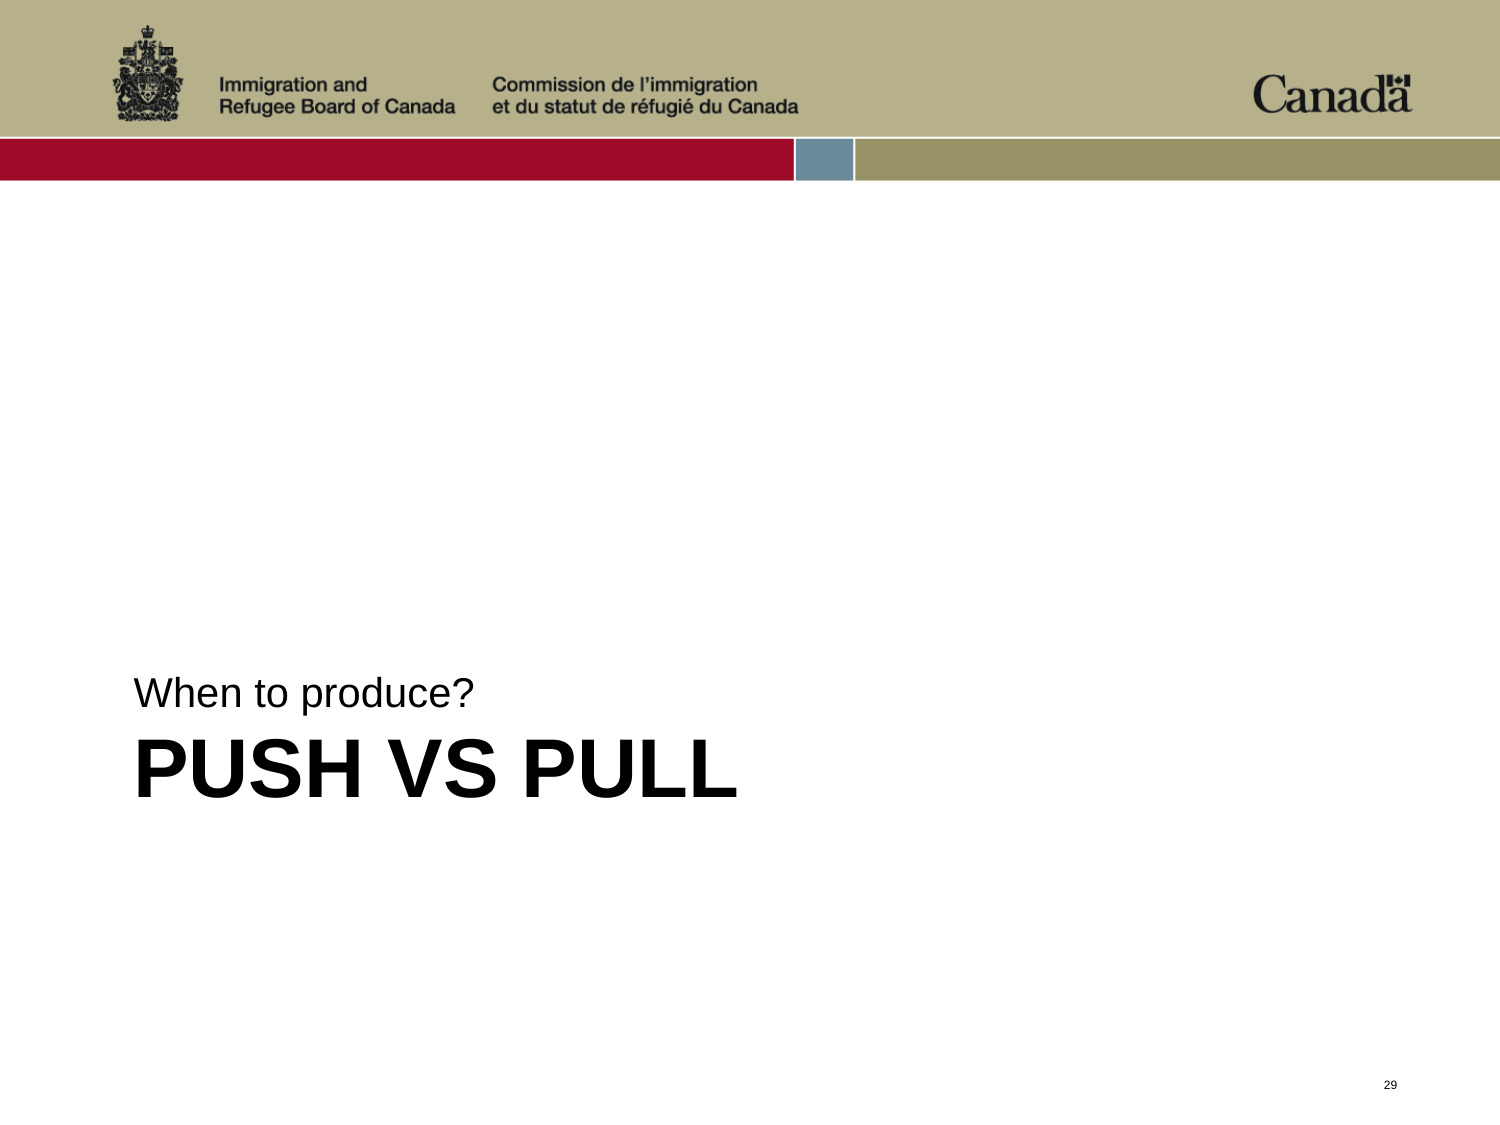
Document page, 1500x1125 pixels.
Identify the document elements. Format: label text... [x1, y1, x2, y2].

list When to produce? [118, 476, 1394, 723]
title Push Vs Pull [118, 723, 1394, 947]
picture [0, 0, 1500, 1125]
slide_number 29 [1100, 1025, 1413, 1100]
